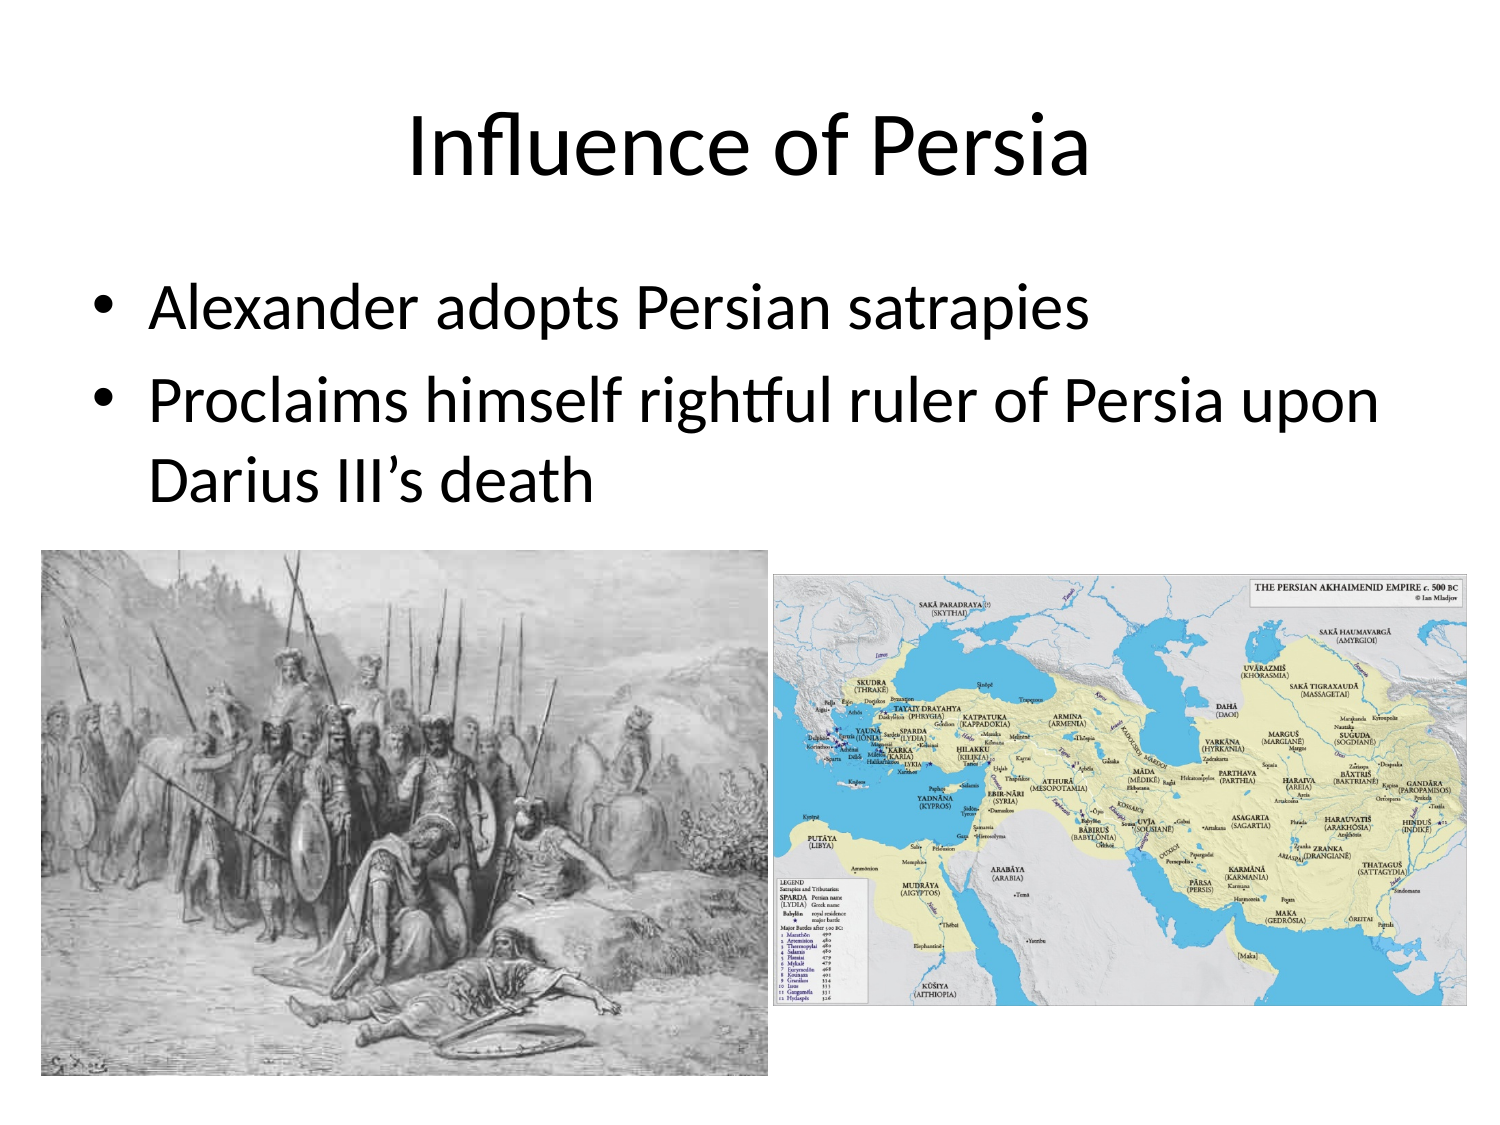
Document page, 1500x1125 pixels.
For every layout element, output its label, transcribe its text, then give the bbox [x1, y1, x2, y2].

list Alexander adopts Persian satrapies Proclaims himself rightful ruler of Persia upon Darius III’s death [76, 255, 1428, 572]
title Influence of Persia [74, 44, 1426, 233]
picture [40, 550, 768, 1077]
picture [773, 573, 1467, 1006]
